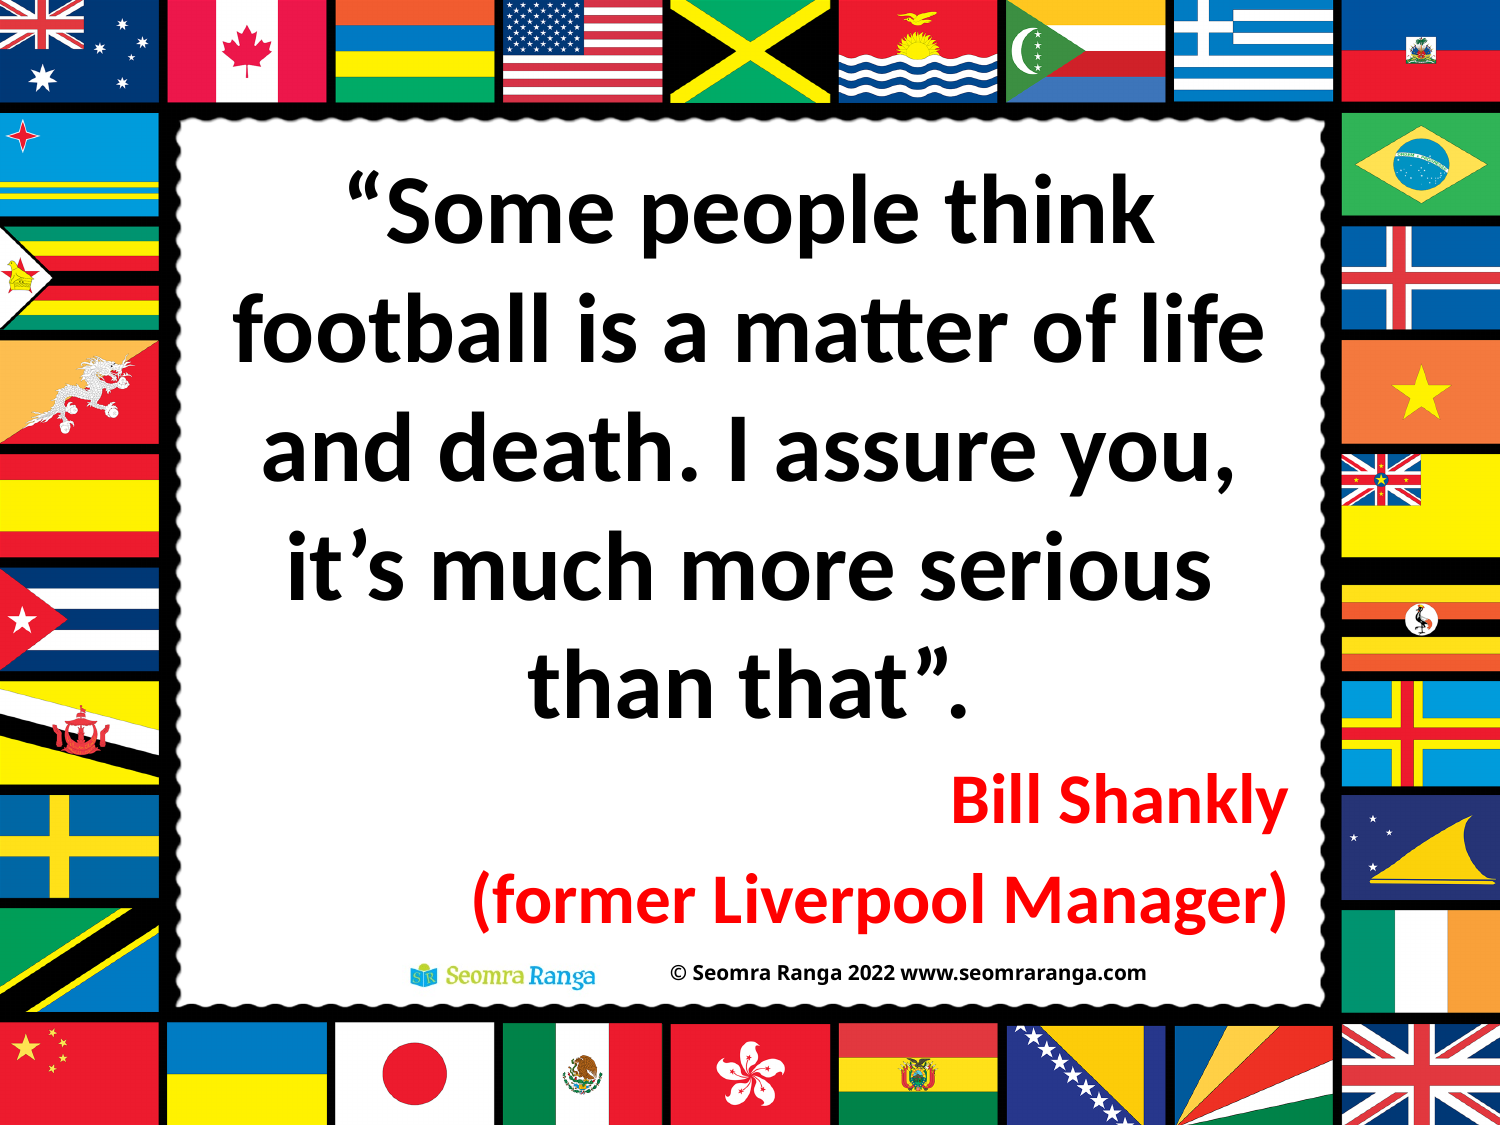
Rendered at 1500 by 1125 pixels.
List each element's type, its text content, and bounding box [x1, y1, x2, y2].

picture [0, 0, 1500, 1125]
text_box © Seomra Ranga 2022 www.seomraranga.com [631, 953, 1187, 993]
list “Some people think football is a matter of life and death. I assure you, it’s much more serious than that”. Bill Shankly (former Liverpool Manager) [194, 137, 1306, 953]
picture [10, 122, 36, 150]
